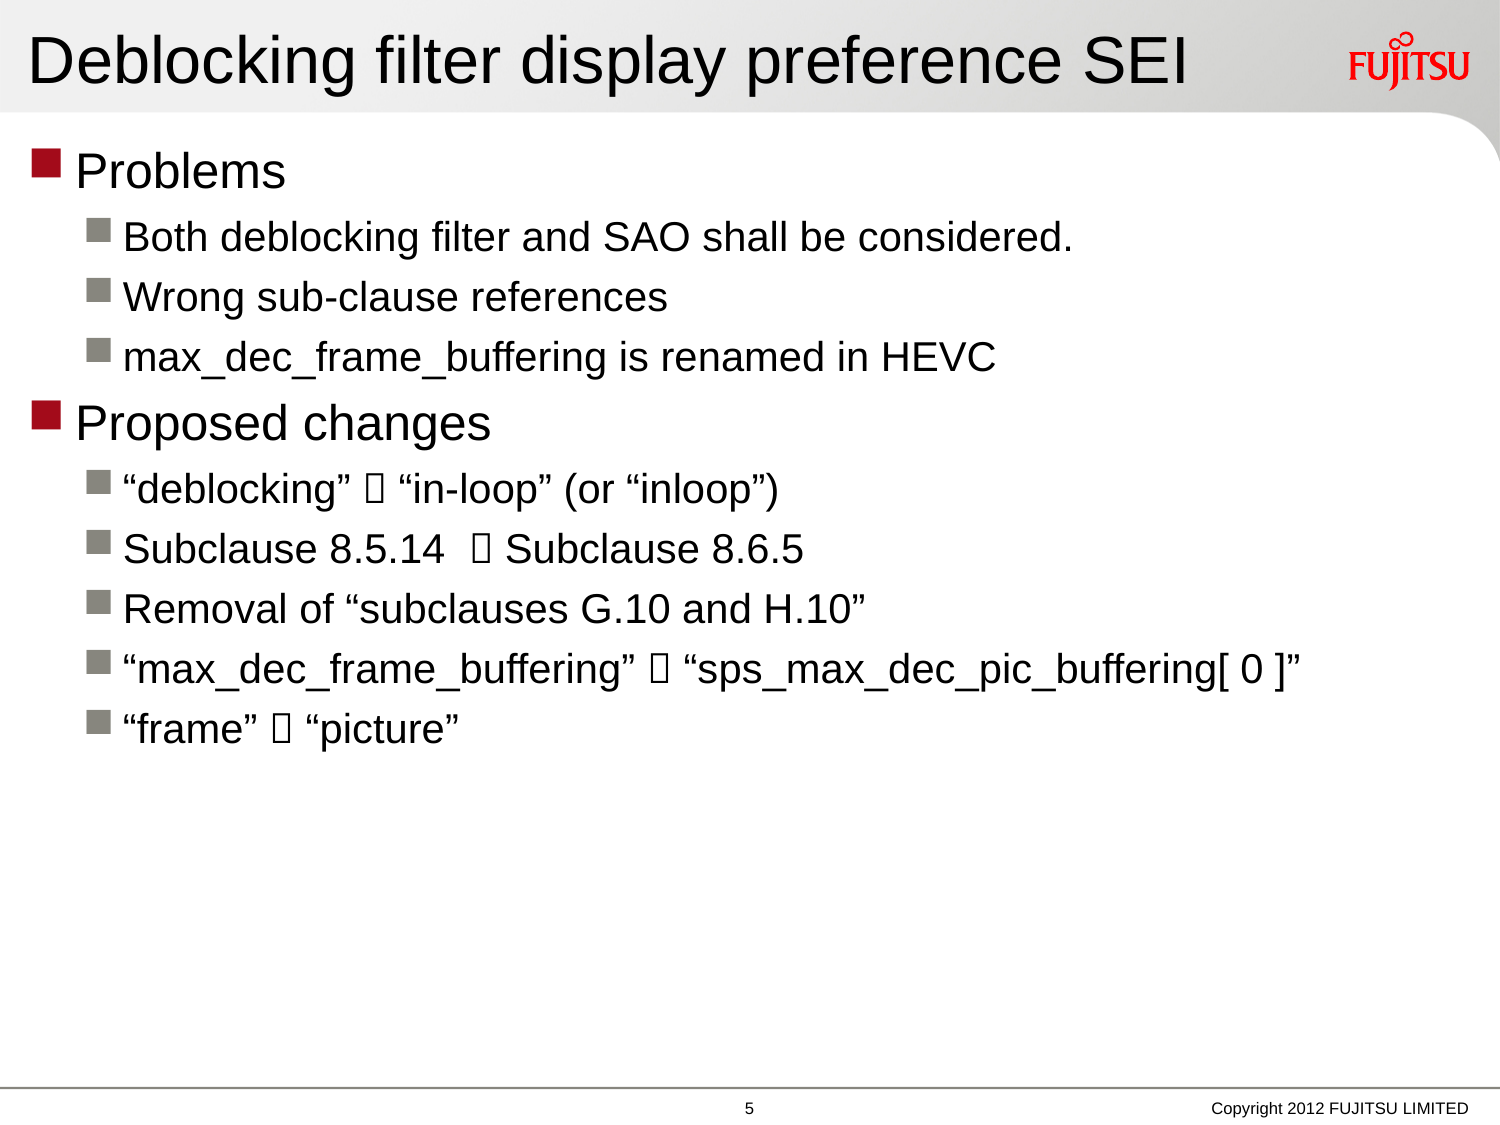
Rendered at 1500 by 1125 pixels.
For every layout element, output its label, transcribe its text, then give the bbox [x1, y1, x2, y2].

slide_number 4 [705, 1091, 794, 1125]
picture [0, 0, 1500, 176]
list Problems Both deblocking filter and SAO shall be considered. Wrong sub-clause references max_dec_frame_buffering is renamed in HEVC Proposed changes “deblocking”  “in-loop” (or “inloop”) Subclause 8.5.14  Subclause 8.6.5 Removal of “subclauses G.10 and H.10” “max_dec_frame_buffering”  “sps_max_dec_pic_buffering[ 0 ]” “frame”  “picture” [27, 142, 1469, 1061]
title Deblocking filter display preference SEI [27, 0, 1317, 114]
footer Copyright 2012 FUJITSU LIMITED [809, 1091, 1470, 1125]
